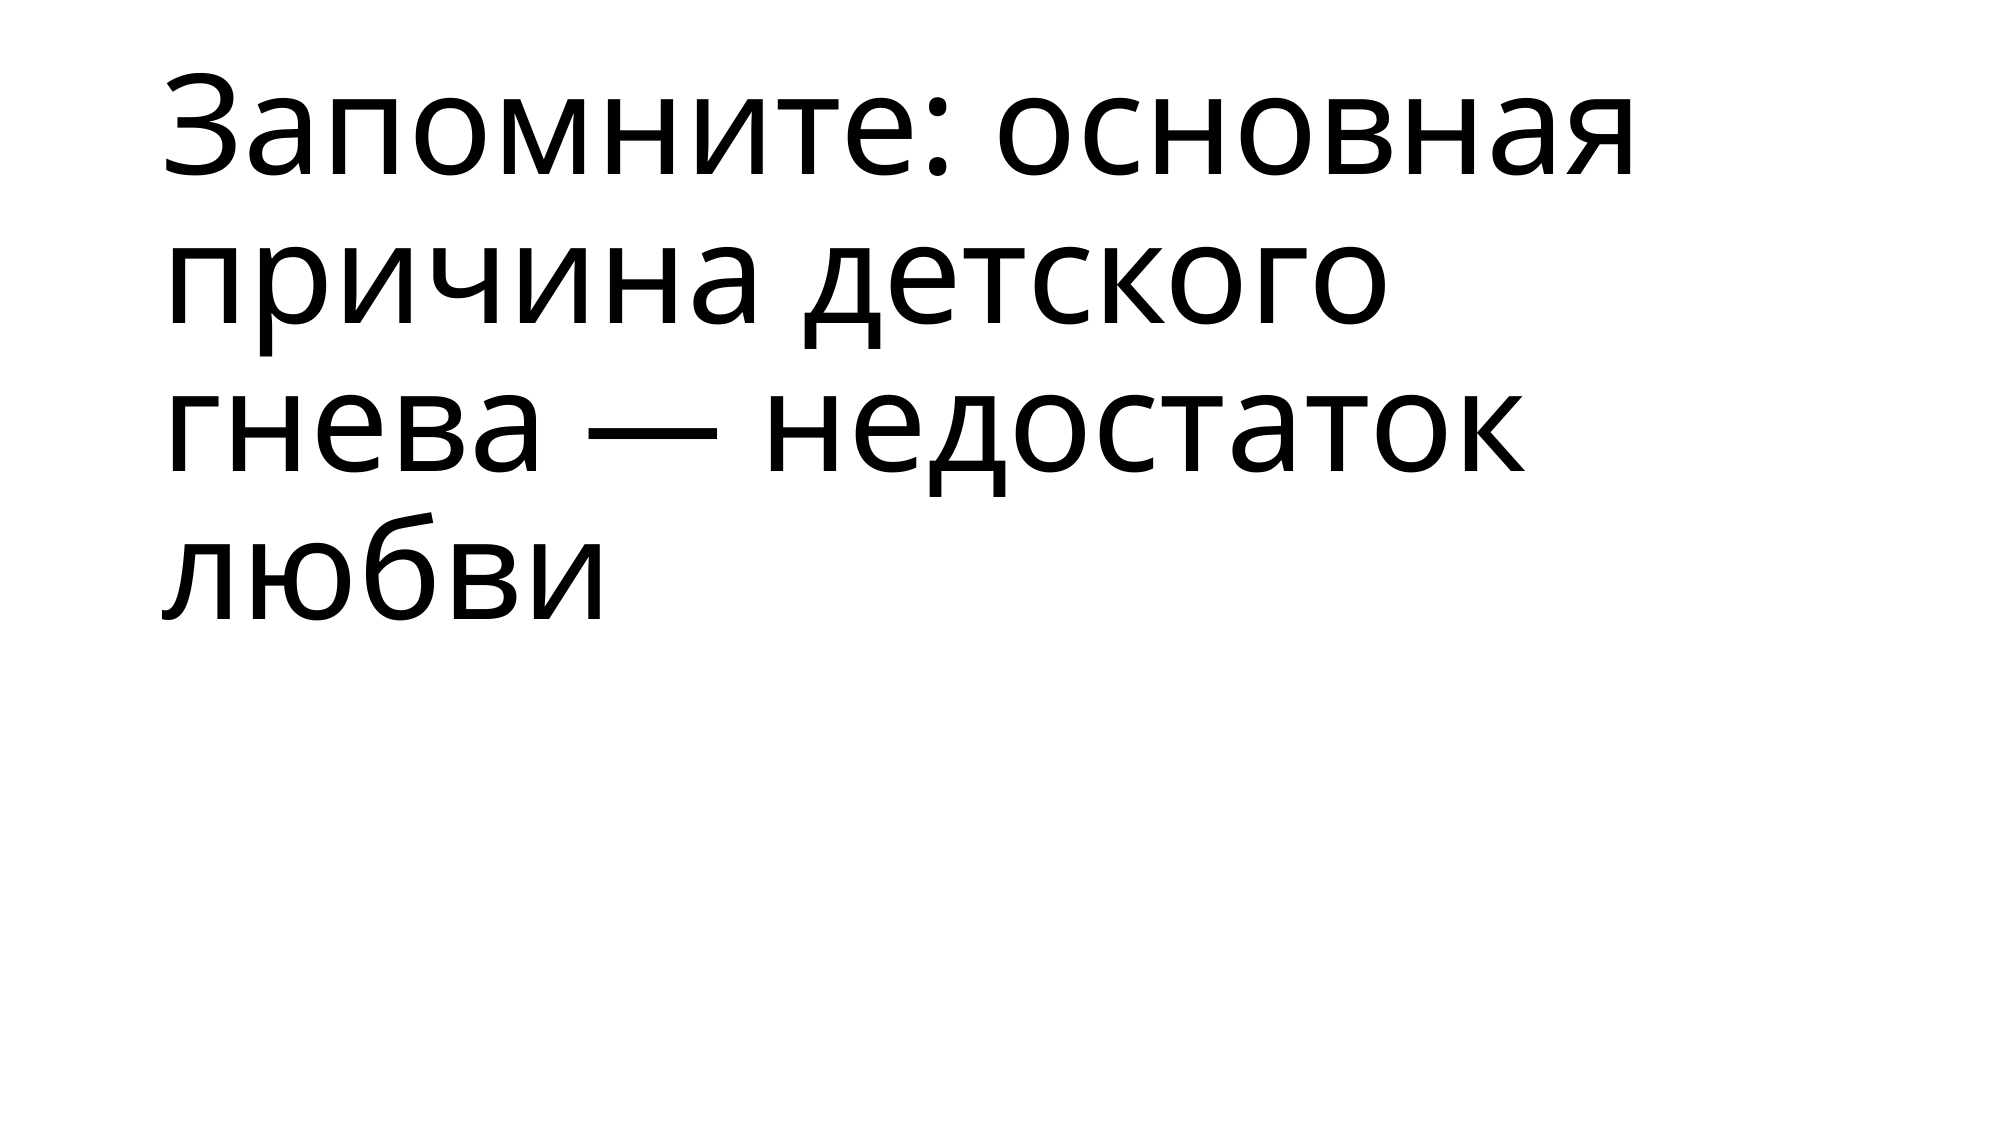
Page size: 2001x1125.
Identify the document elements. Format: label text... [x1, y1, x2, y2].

text_box Запомните: основная причина детского гнева — недостаток любви [160, 54, 1763, 476]
